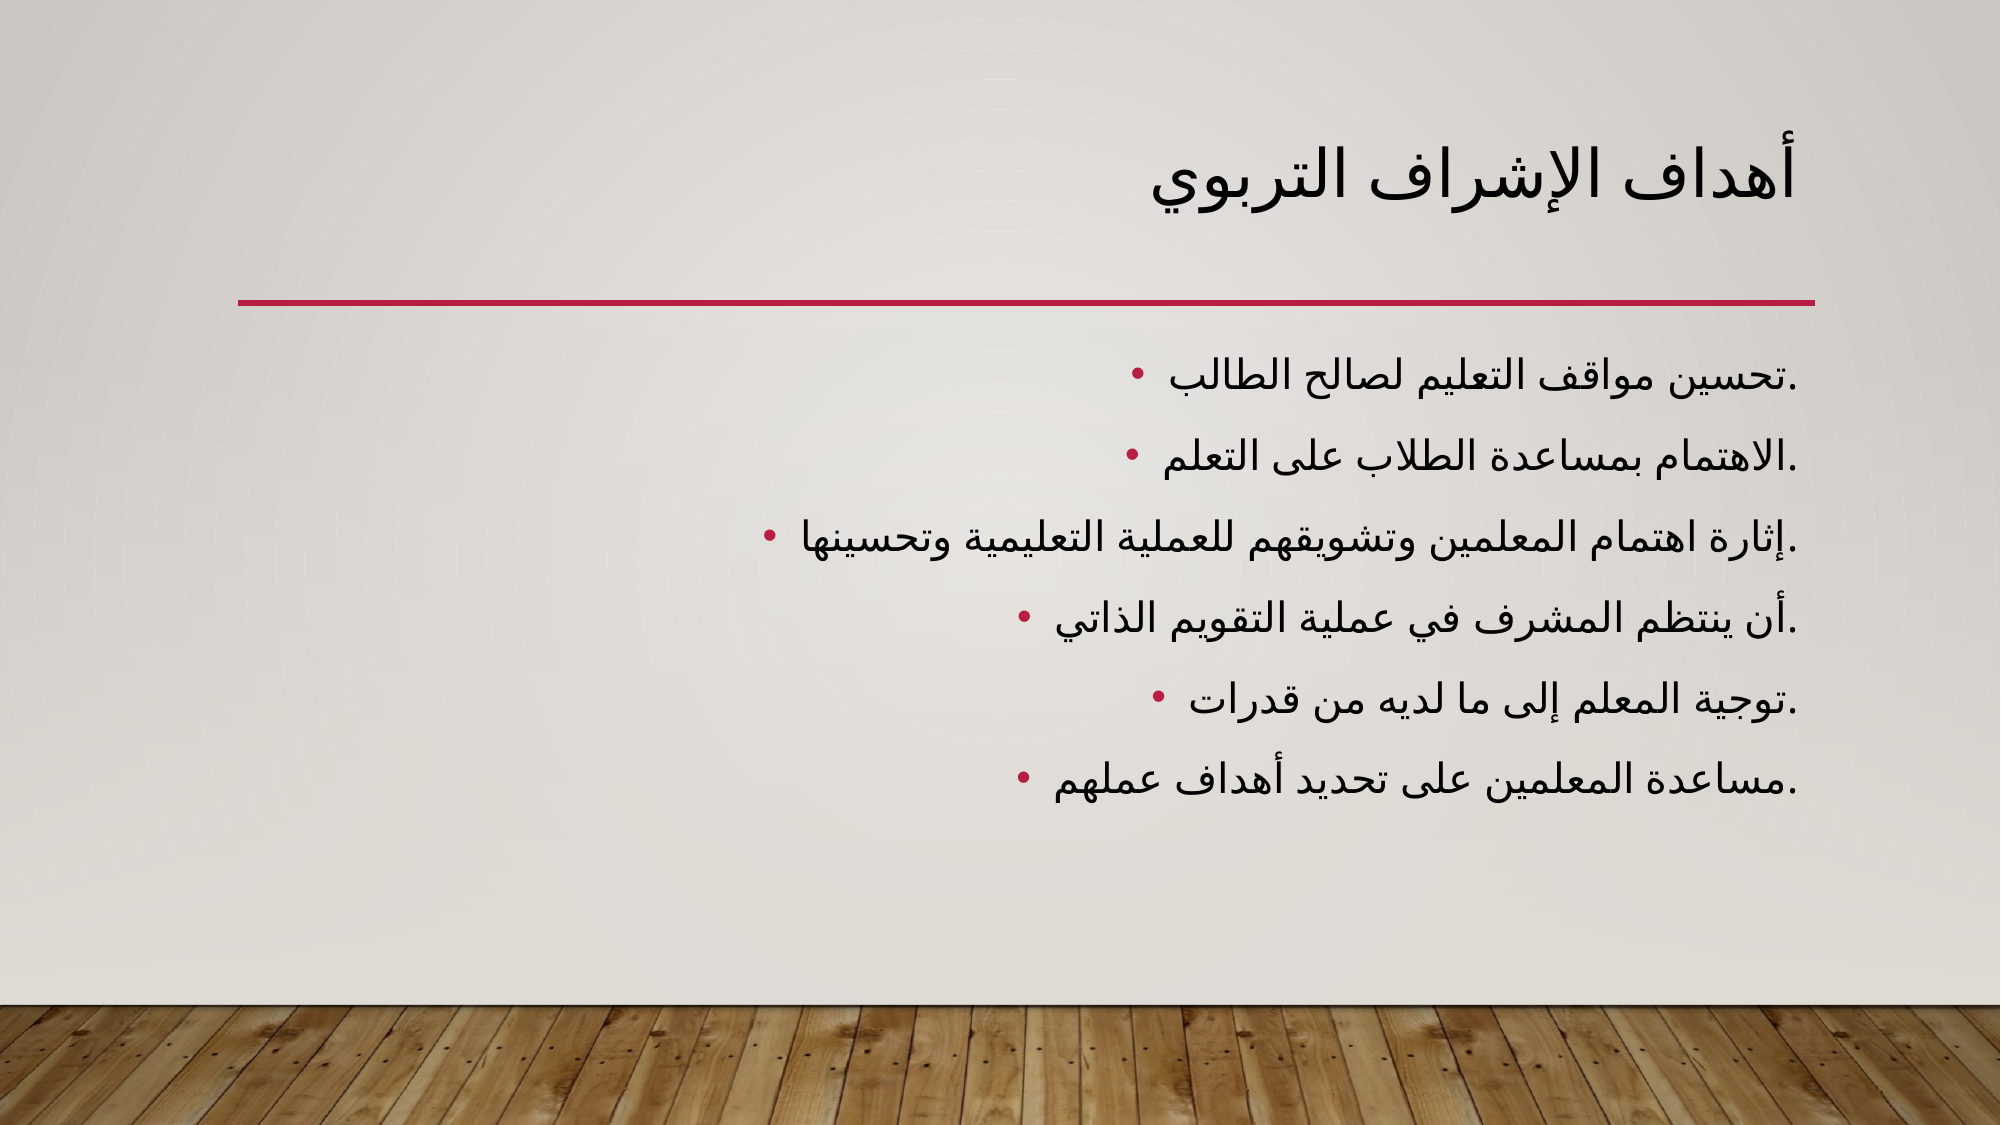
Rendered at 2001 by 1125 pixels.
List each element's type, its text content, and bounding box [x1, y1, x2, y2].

list تحسين مواقف التعليم لصالح الطالب.​ الاهتمام بمساعدة الطلاب على التعلم.​ إثارة اهتمام المعلمين وتشويقهم للعملية التعليمية وتحسينها.​ أن ينتظم المشرف في عملية التقويم الذاتي.​ توجية المعلم إلى ما لديه من قدرات.​ مساعدة المعلمين على تحديد أهداف عملهم. [238, 330, 1814, 897]
title أهداف الإشراف التربوي [238, 131, 1814, 305]
picture [0, 1005, 2000, 1125]
